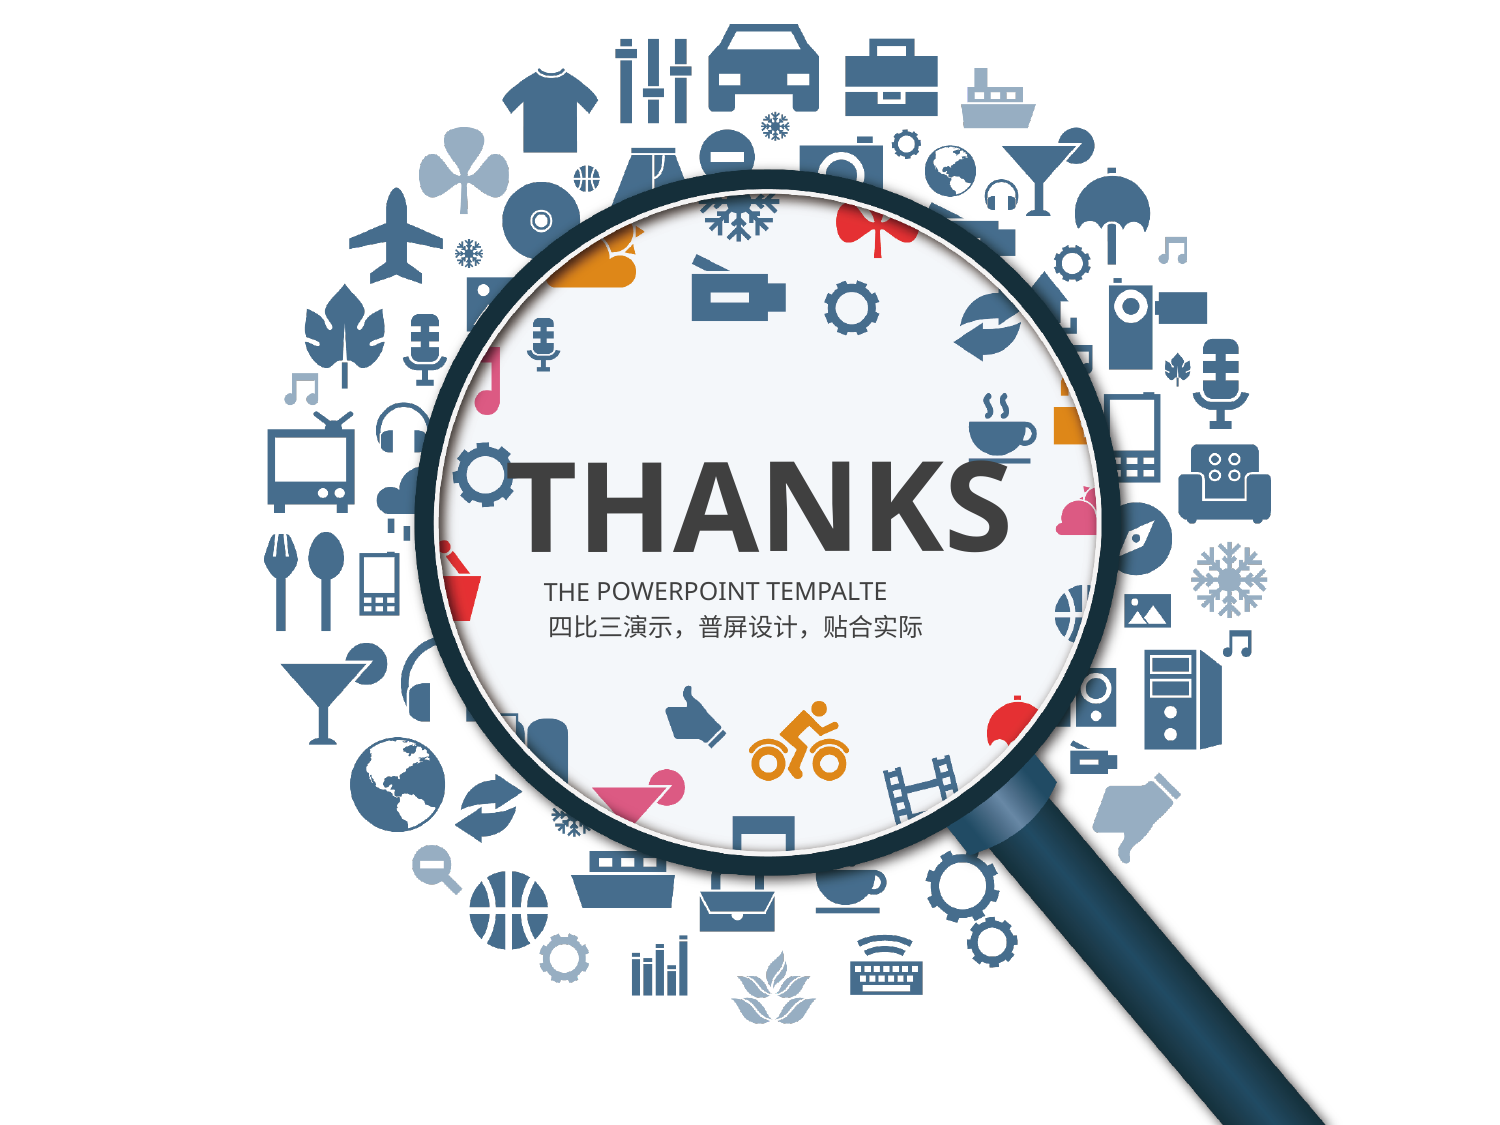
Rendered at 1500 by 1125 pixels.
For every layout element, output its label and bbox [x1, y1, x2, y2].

text_box [529, 568, 993, 650]
picture [264, 24, 1350, 1125]
